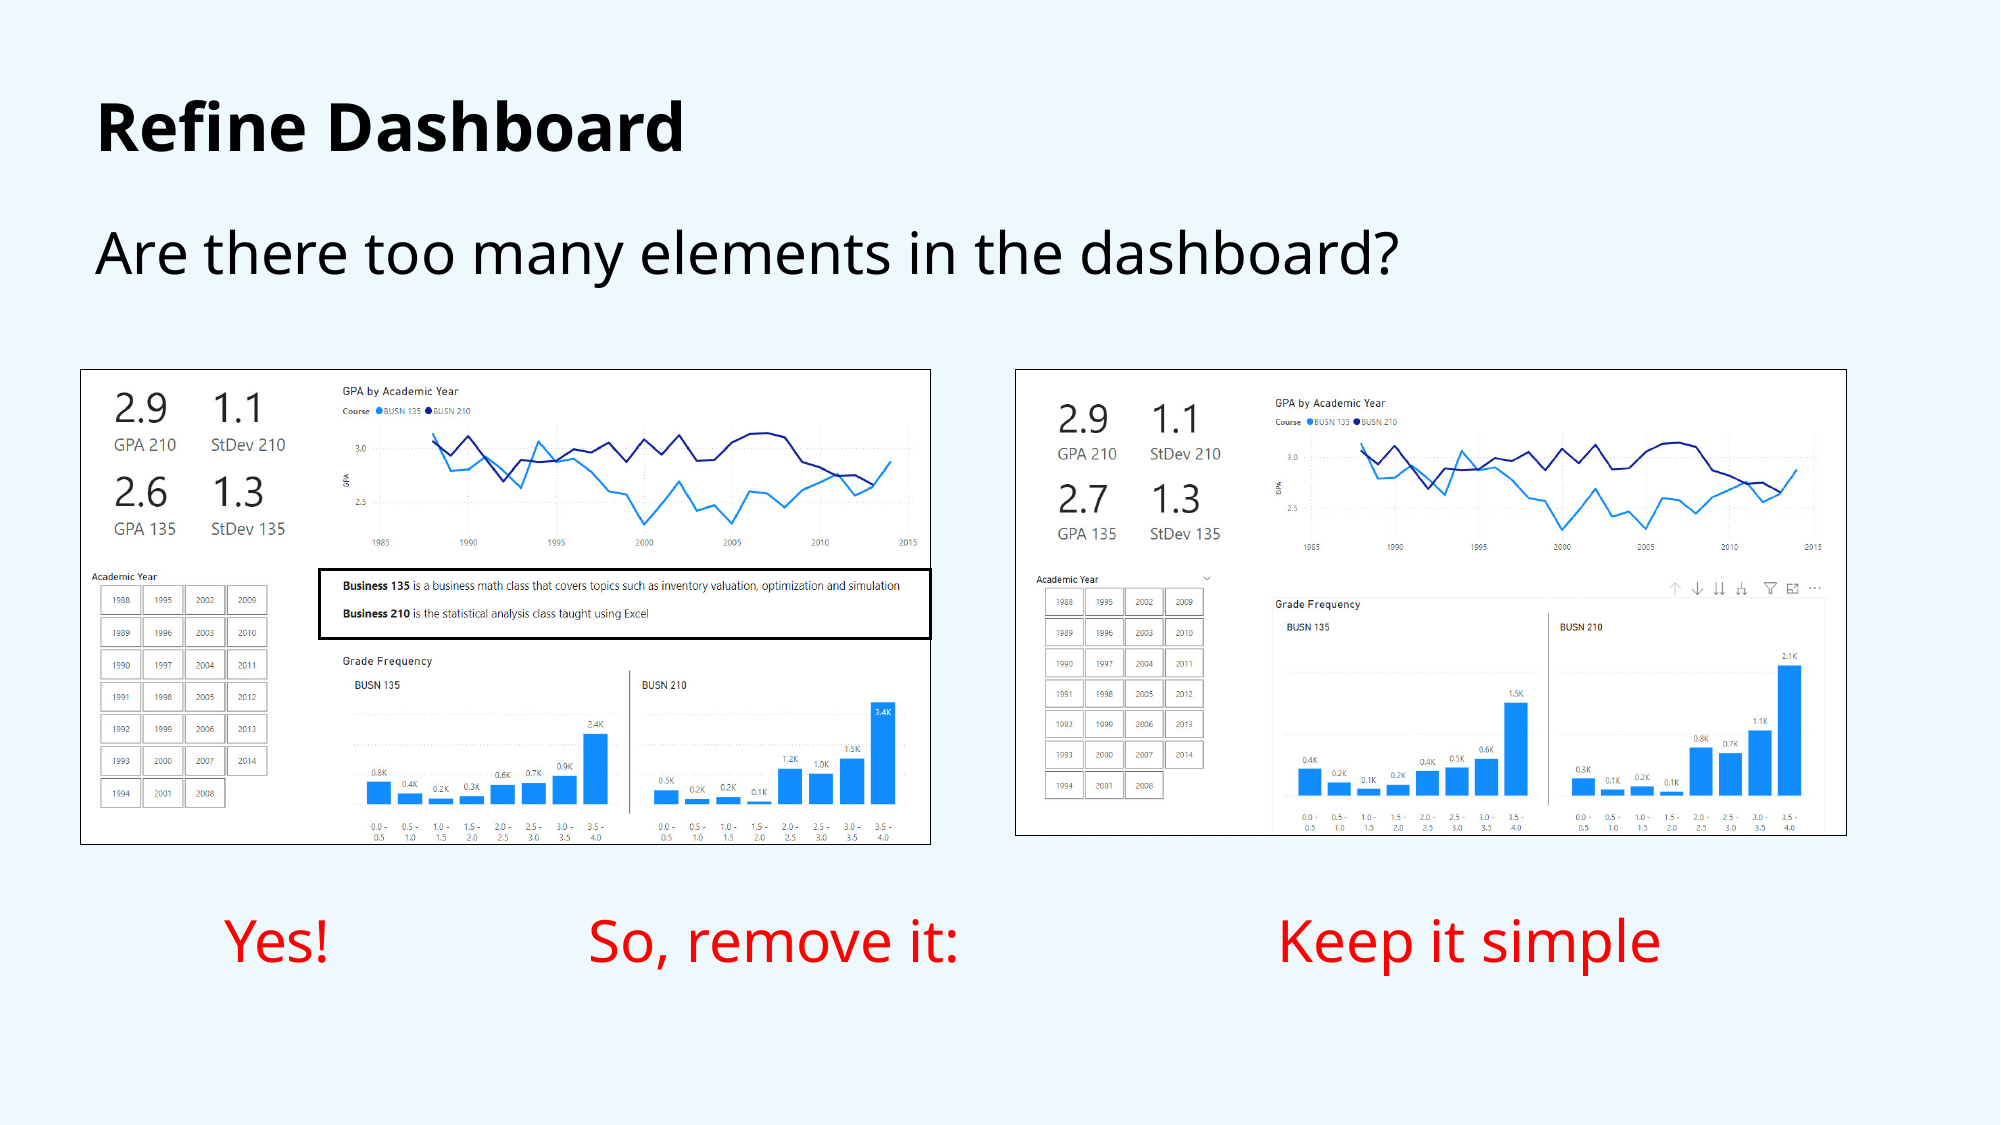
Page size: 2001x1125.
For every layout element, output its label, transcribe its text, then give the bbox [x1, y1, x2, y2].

text_box Are there too many elements in the dashboard? [81, 208, 1638, 294]
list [79, 369, 932, 845]
text_box Keep it simple [1245, 896, 1695, 982]
text_box So, remove it: [501, 896, 1047, 982]
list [1015, 369, 1848, 837]
text_box Yes! [53, 896, 501, 982]
title Refine Dashboard [80, 63, 1863, 197]
